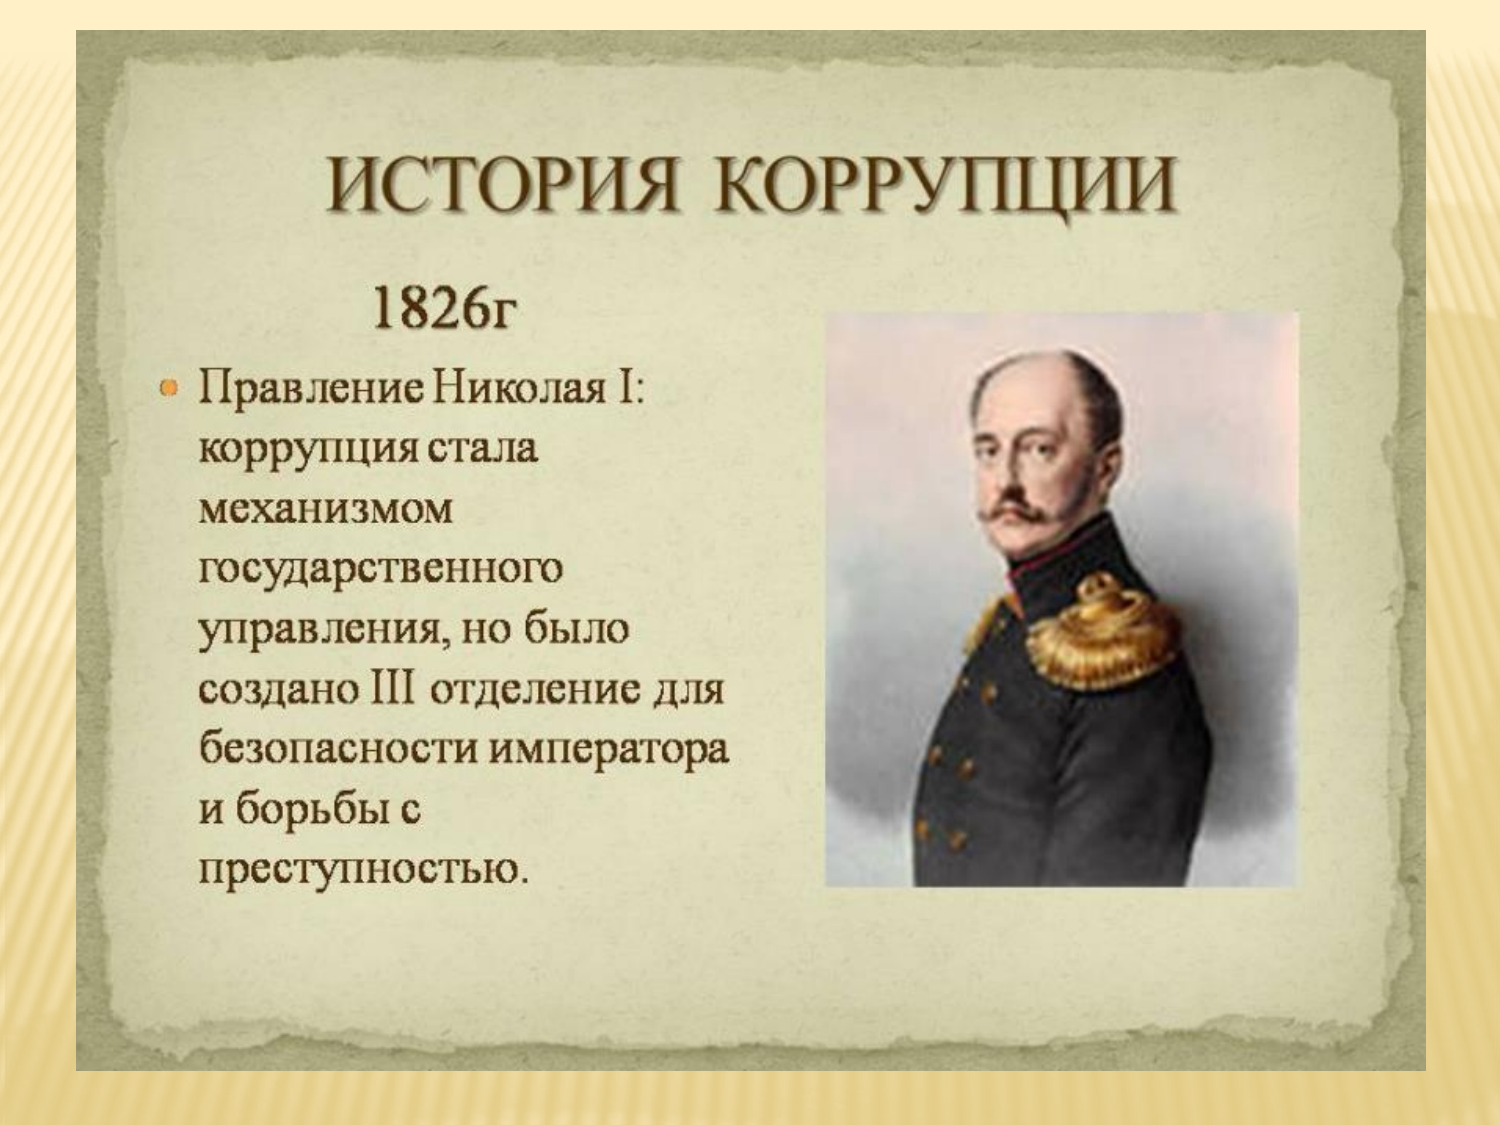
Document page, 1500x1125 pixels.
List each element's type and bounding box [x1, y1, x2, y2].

list [76, 30, 1426, 1071]
